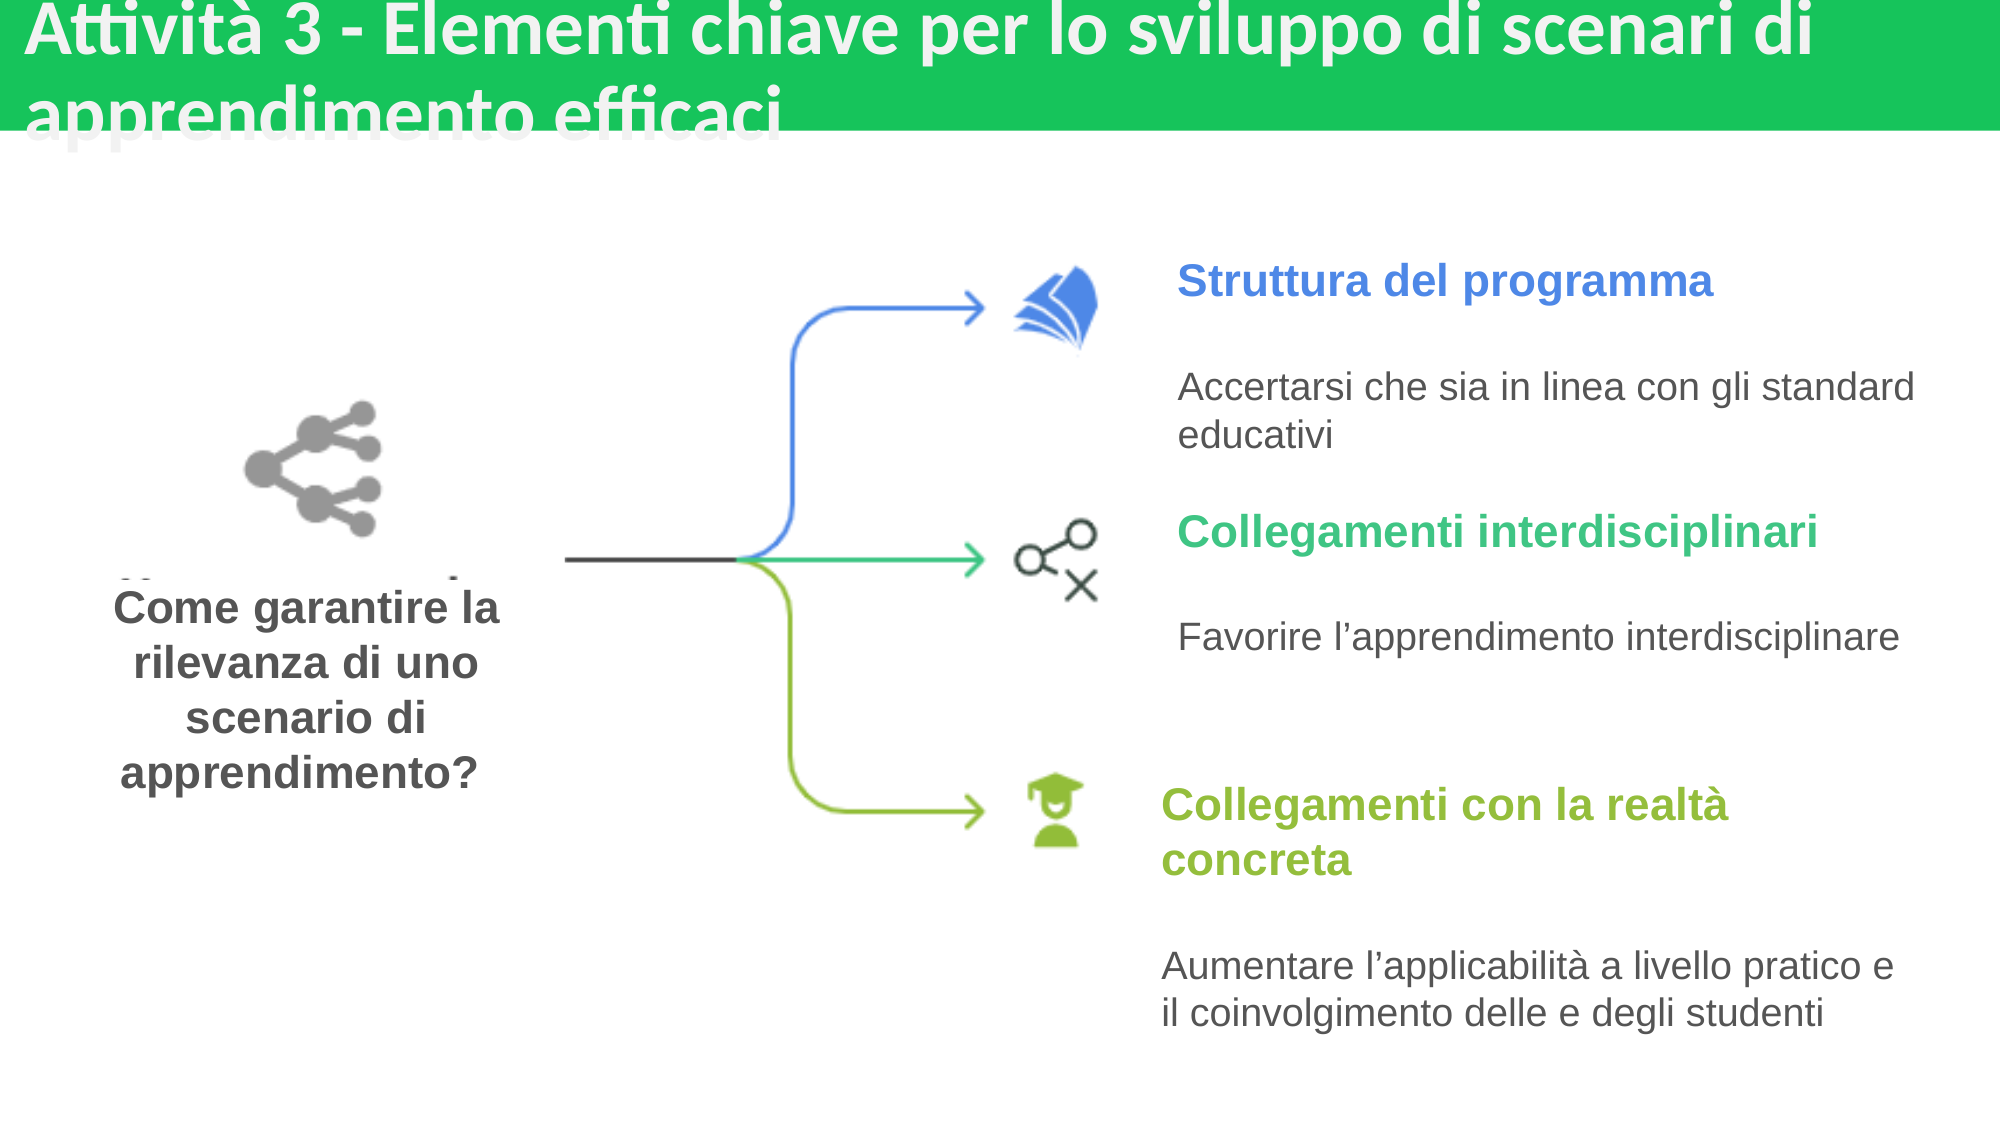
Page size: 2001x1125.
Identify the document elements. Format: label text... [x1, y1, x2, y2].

text_box Collegamenti con la realtà concreta Aumentare l’applicabilità a livello pratico e il coinvolgimento delle e degli studenti [1146, 759, 1935, 930]
text_box Collegamenti interdisciplinari Favorire l’apprendimento interdisciplinare [1162, 486, 1951, 656]
text_box Come garantire la rilevanza di uno scenario di apprendimento? [64, 588, 544, 739]
title Attività 3 - Elementi chiave per lo sviluppo di scenari di apprendimento efficaci [16, 13, 1976, 131]
picture [48, 155, 1128, 1093]
text_box Struttura del programma Accertarsi che sia in linea con gli standard educativi [1162, 236, 1951, 406]
